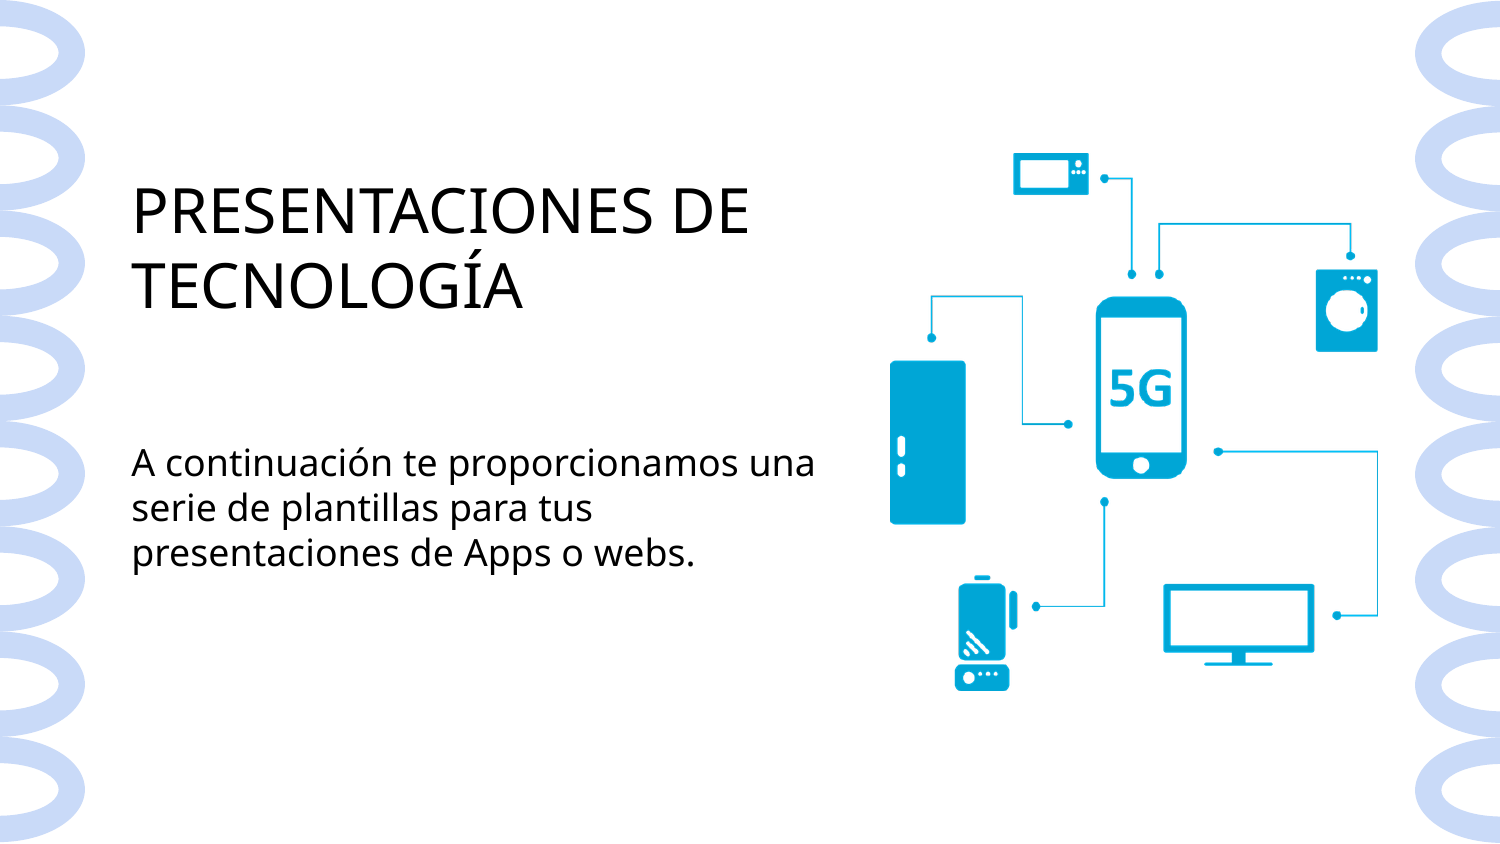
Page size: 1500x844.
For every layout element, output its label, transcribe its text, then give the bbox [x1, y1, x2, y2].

picture [898, 464, 905, 476]
picture [890, 152, 1378, 691]
picture [1021, 161, 1068, 187]
title PRESENTACIONES DE TECNOLOGÍA [116, 155, 849, 329]
picture [964, 672, 974, 683]
picture [898, 437, 905, 456]
picture [1326, 291, 1367, 331]
text_box A continuación te proporcionamos una serie de plantillas para tus presentaciones de Apps o webs. [116, 424, 849, 688]
